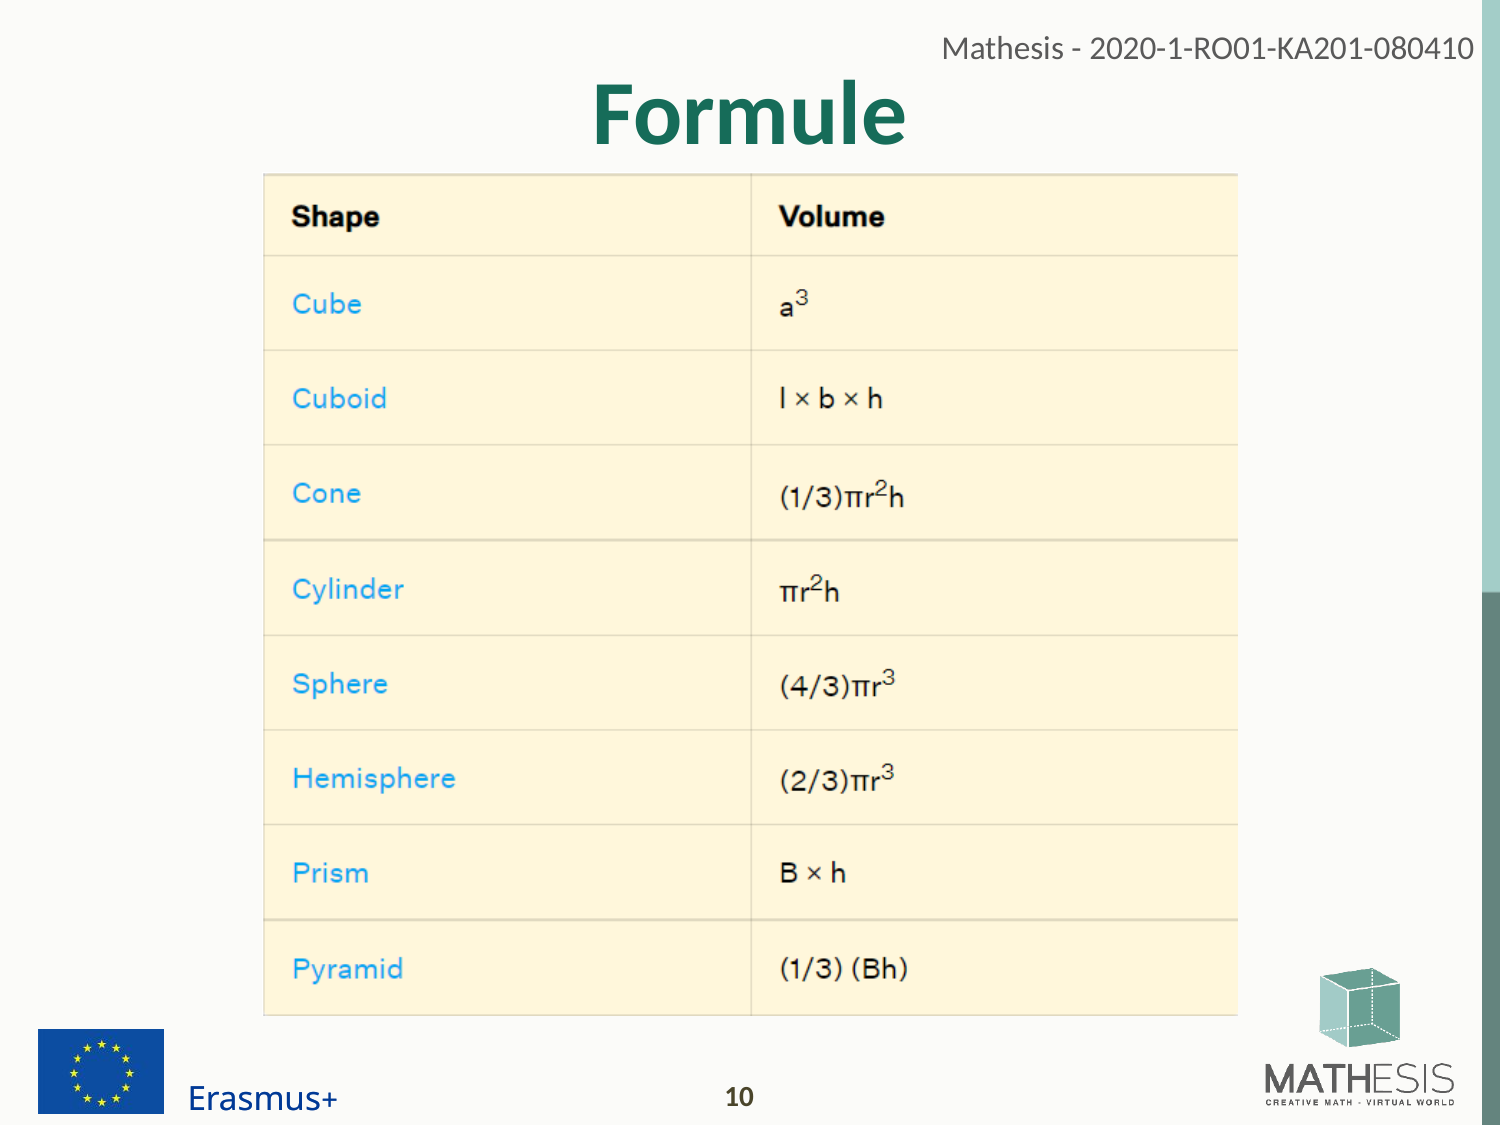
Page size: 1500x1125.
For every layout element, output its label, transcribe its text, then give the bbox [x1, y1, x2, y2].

picture [262, 172, 1238, 1017]
title Formule [75, 45, 1425, 233]
picture [38, 1029, 164, 1114]
